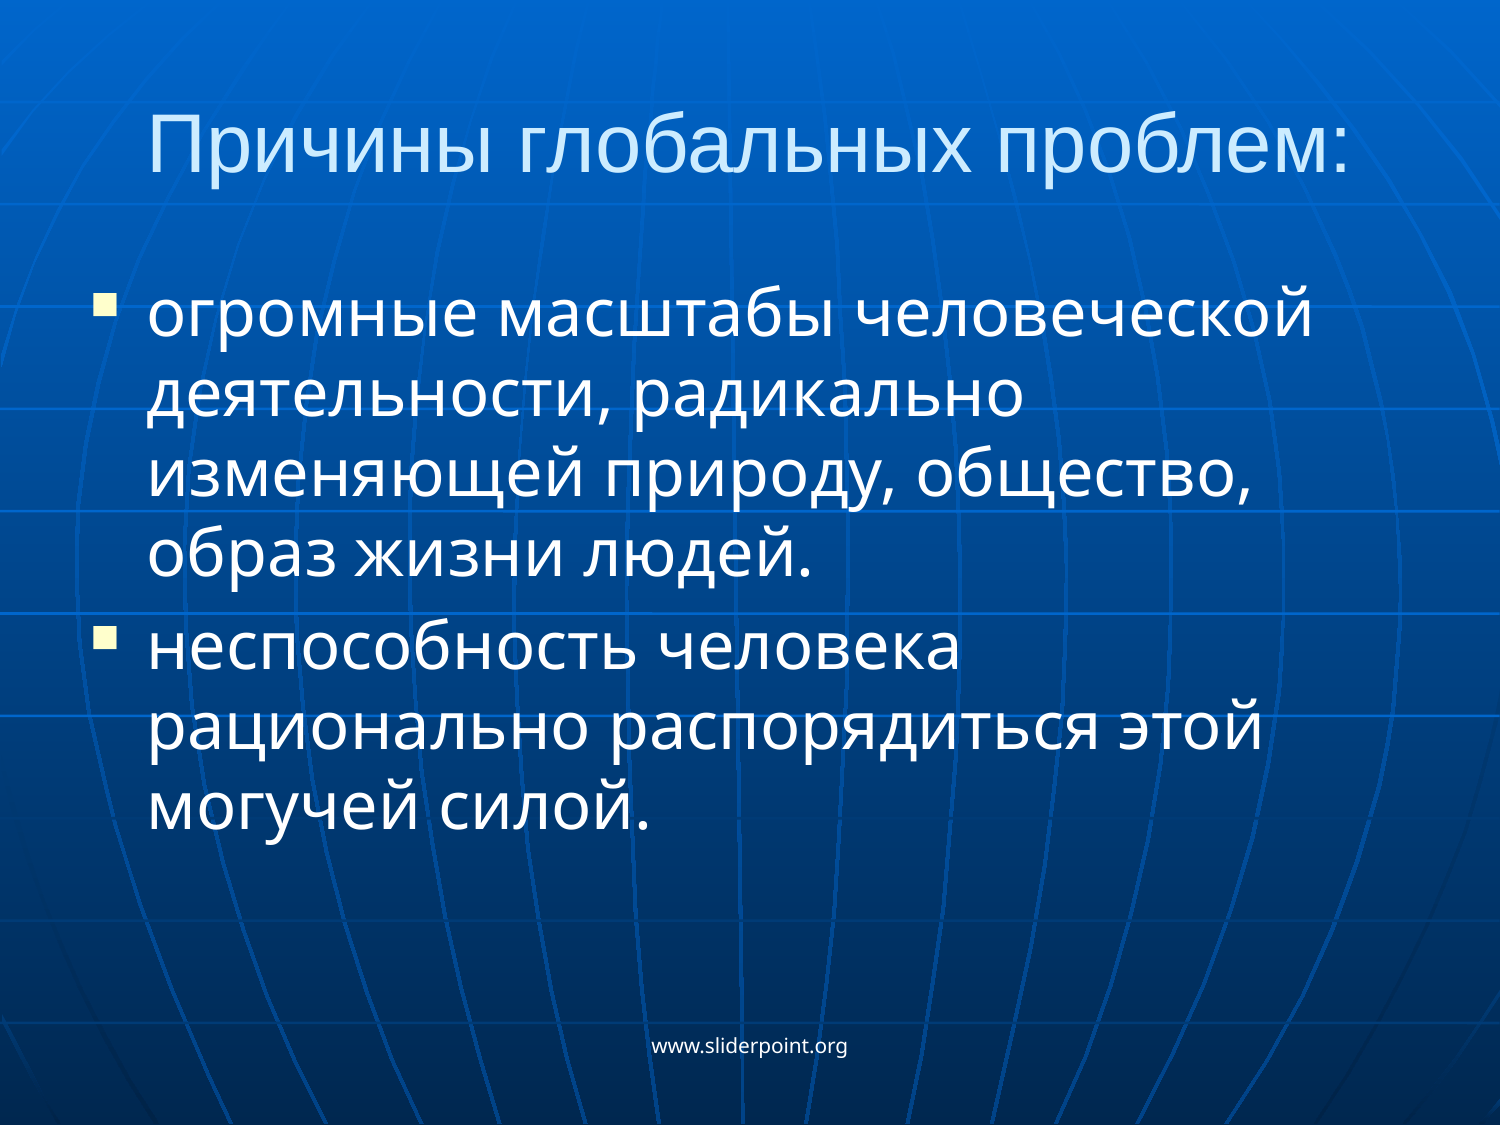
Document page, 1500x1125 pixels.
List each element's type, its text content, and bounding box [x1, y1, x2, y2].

title Причины глобальных проблем: [74, 45, 1426, 233]
footer www.sliderpoint.org [512, 1024, 988, 1101]
list огромные масштабы человеческой деятельности, радикально изменяющей природу, общество, образ жизни людей. неспособность человека рационально распорядиться этой могучей силой. [74, 262, 1426, 1006]
